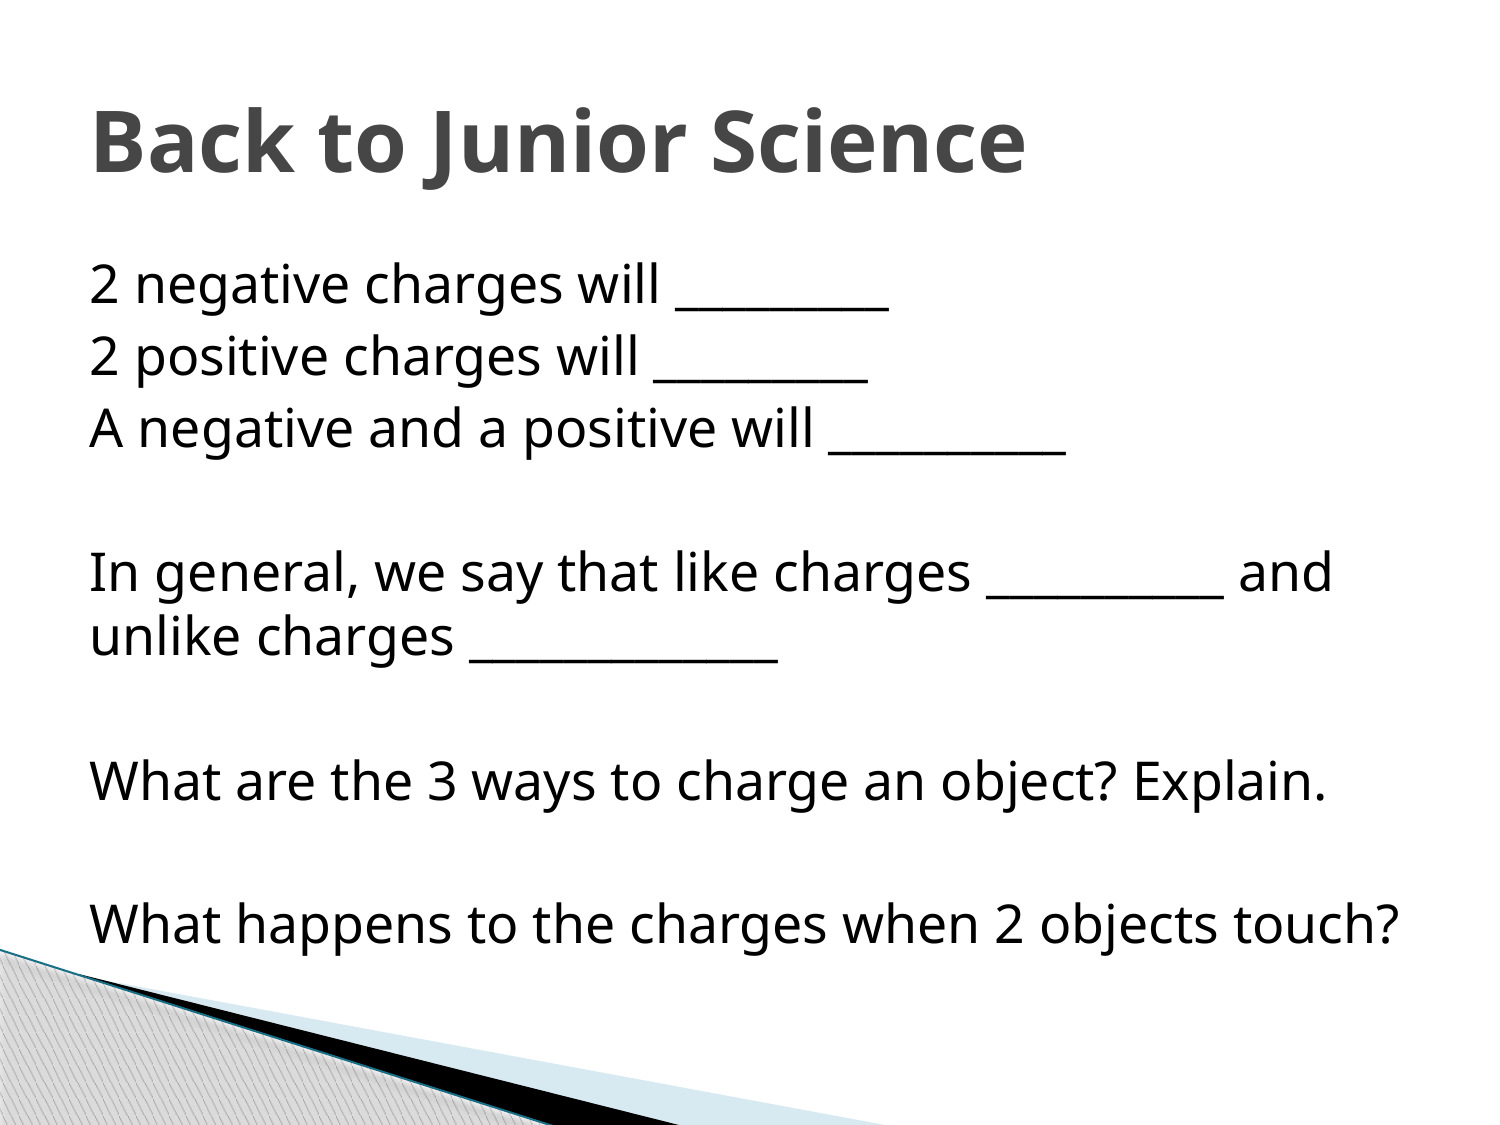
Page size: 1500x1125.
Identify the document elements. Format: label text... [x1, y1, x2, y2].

list 2 negative charges will _________ 2 positive charges will _________ A negative and a positive will __________ In general, we say that like charges __________ and unlike charges _____________ What are the 3 ways to charge an object? Explain. What happens to the charges when 2 objects touch? [75, 243, 1425, 986]
title Back to Junior Science [75, 45, 1425, 233]
